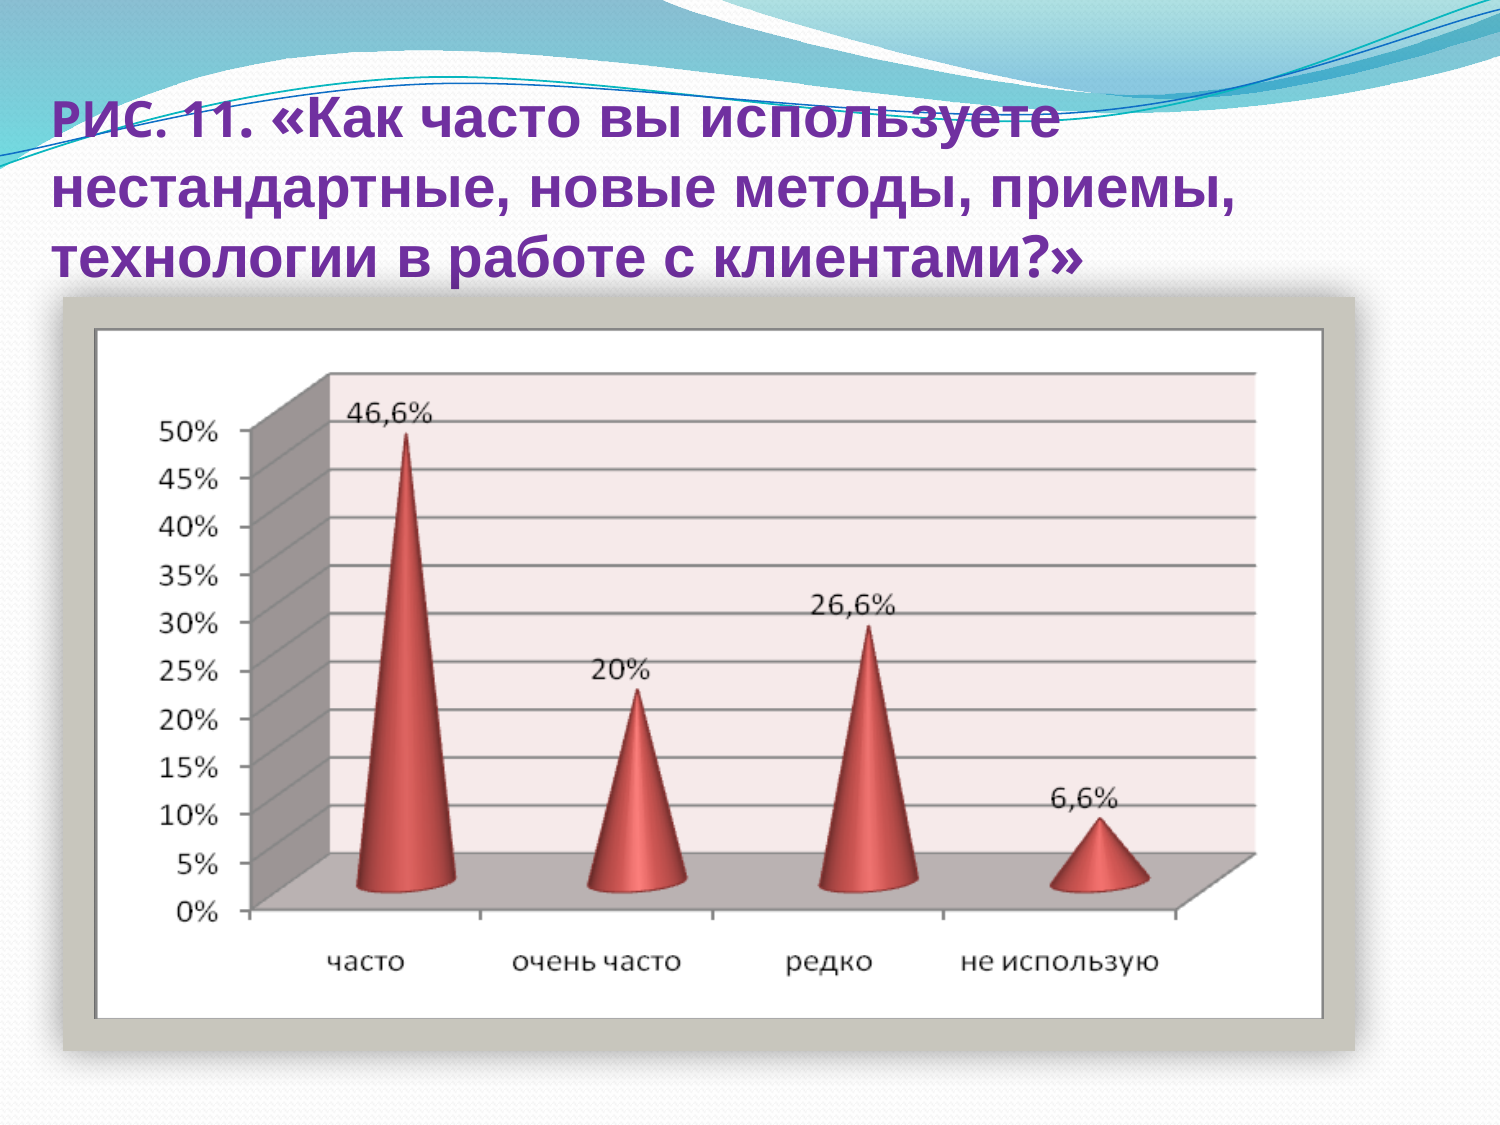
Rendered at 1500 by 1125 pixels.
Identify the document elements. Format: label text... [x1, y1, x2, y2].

text_box Рис. 11. «Как часто вы используете нестандартные, новые методы, приемы, технологии в работе с клиентами?» [35, 72, 1500, 417]
picture [93, 327, 1325, 1020]
